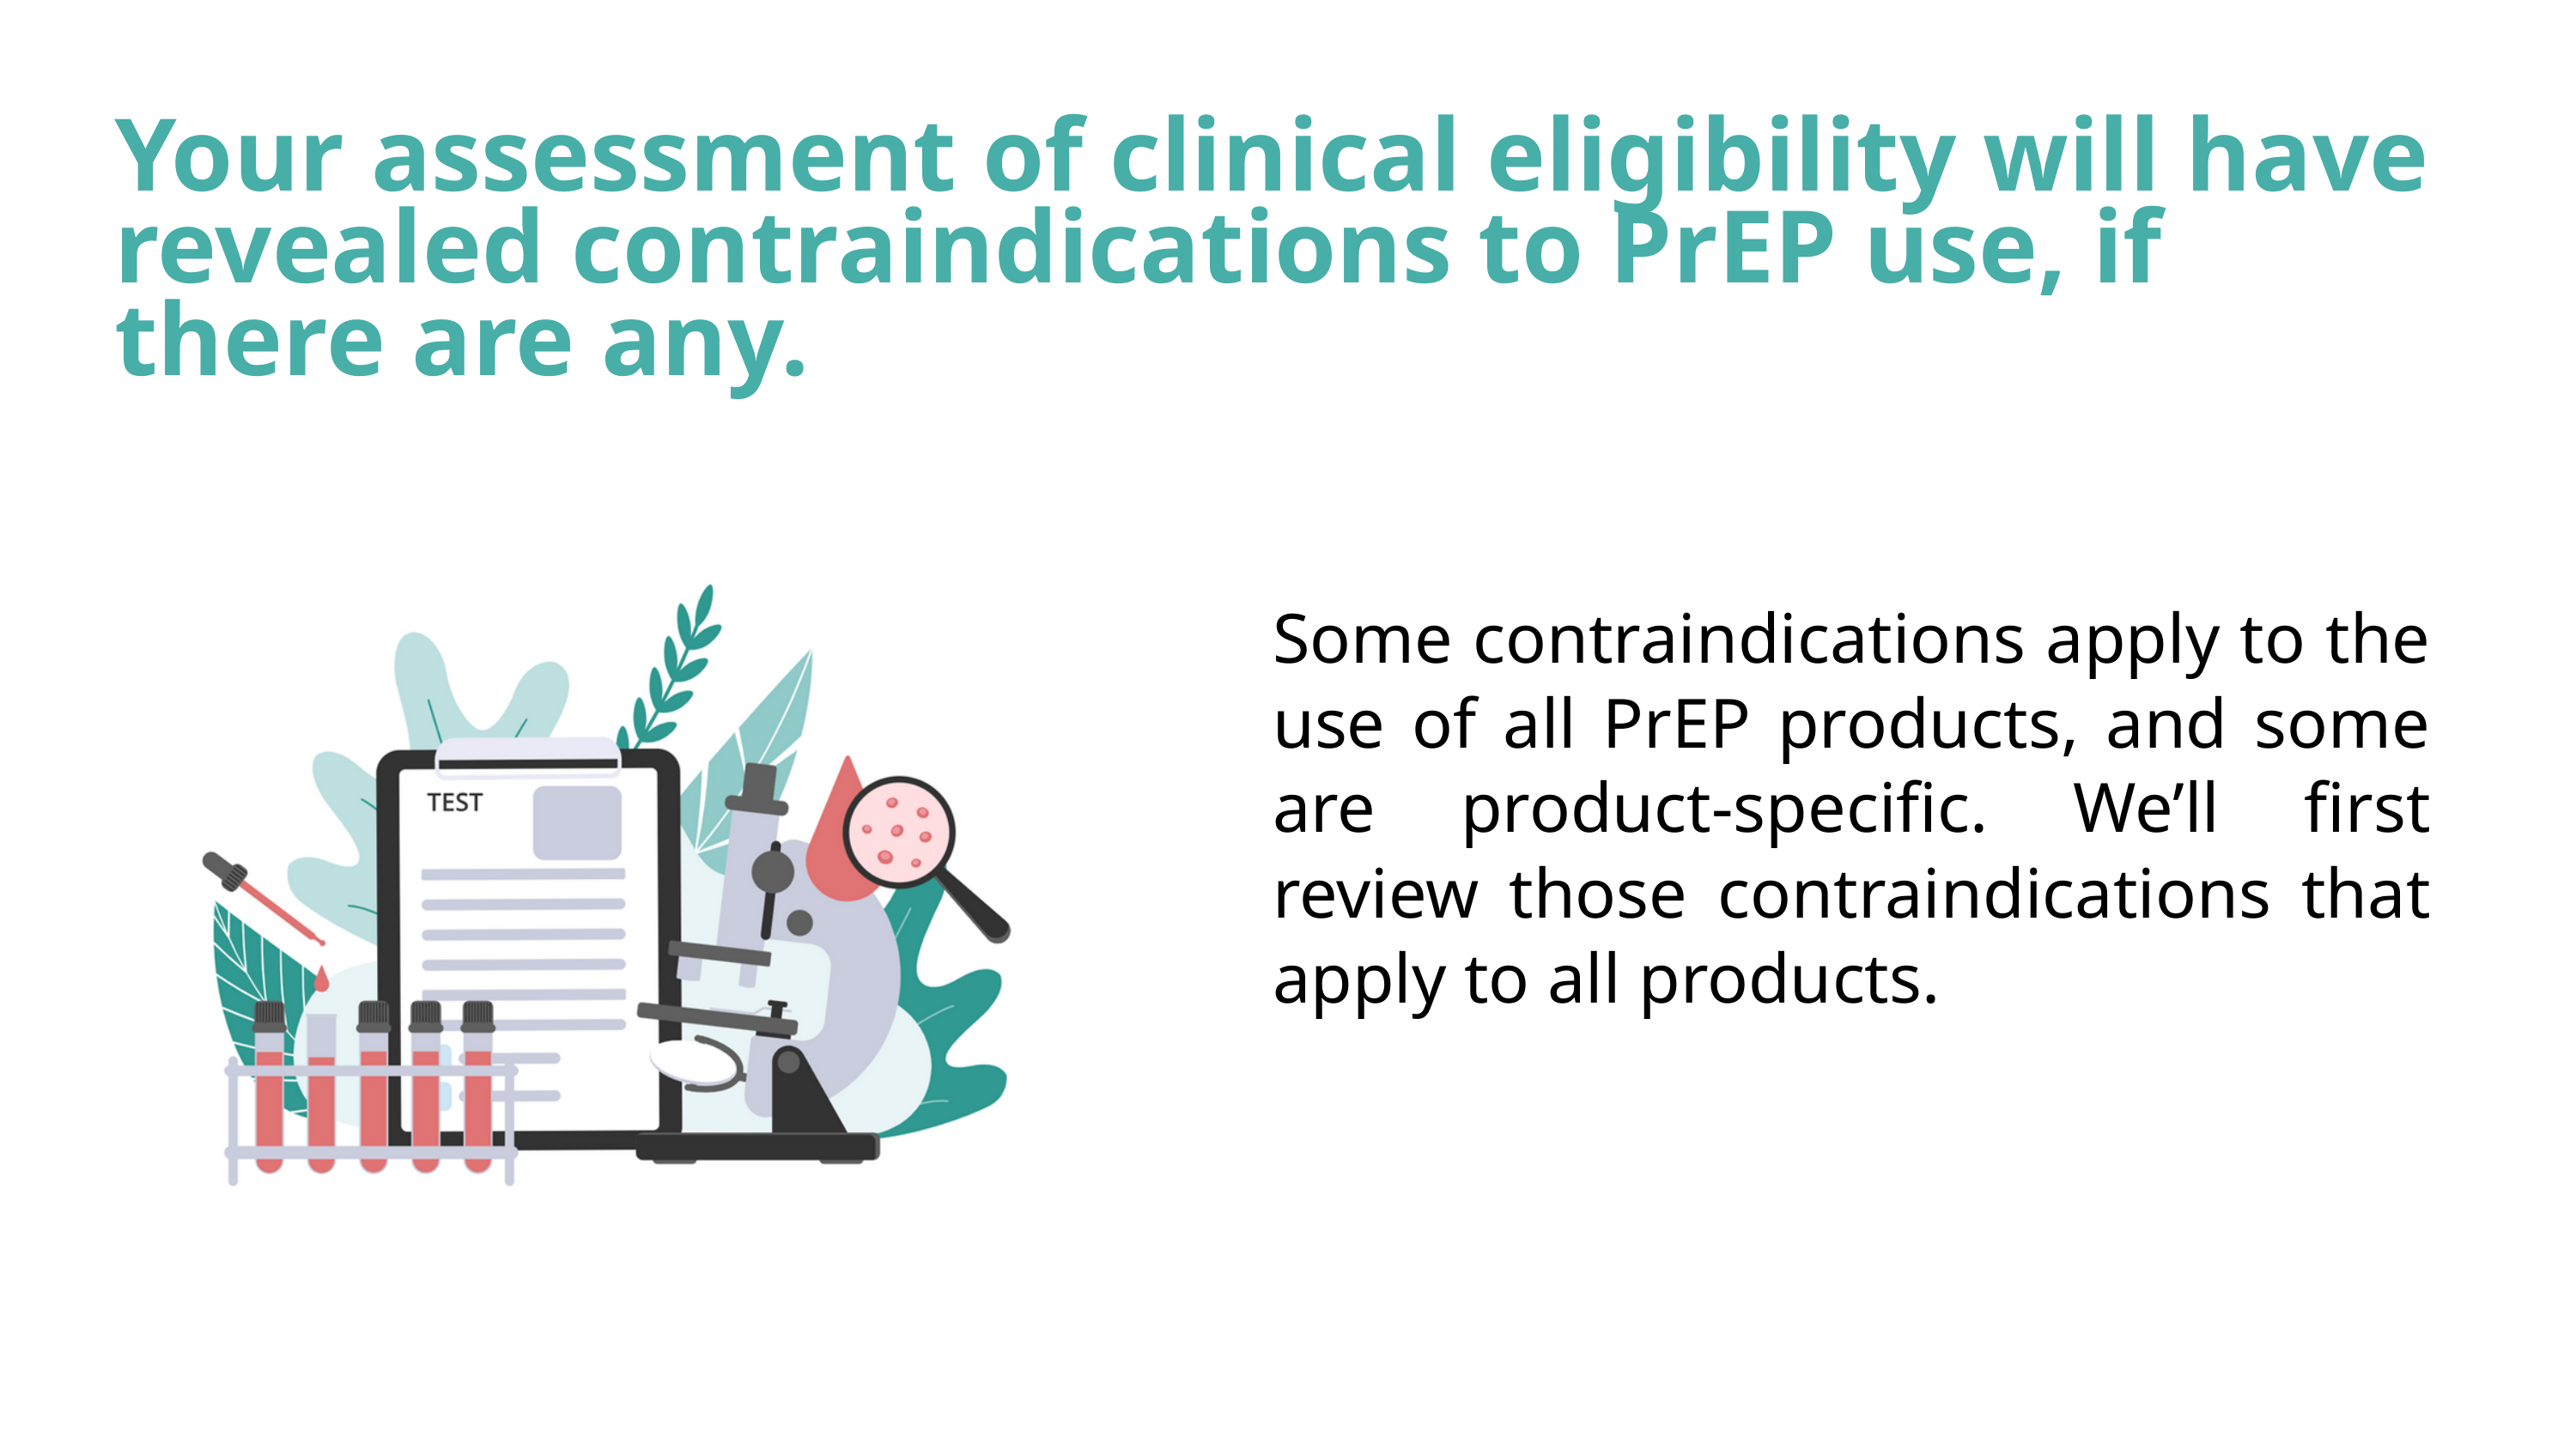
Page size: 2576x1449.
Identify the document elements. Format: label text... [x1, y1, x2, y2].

text_box Your assessment of clinical eligibility will have revealed contraindications to PrEP use, if there are any. [114, 118, 2432, 488]
text_box [144, 549, 1074, 1207]
text_box Some contraindications apply to the use of all PrEP products, and some are product-specific. We’ll first review those contraindications that apply to all products. [1273, 591, 2432, 1101]
